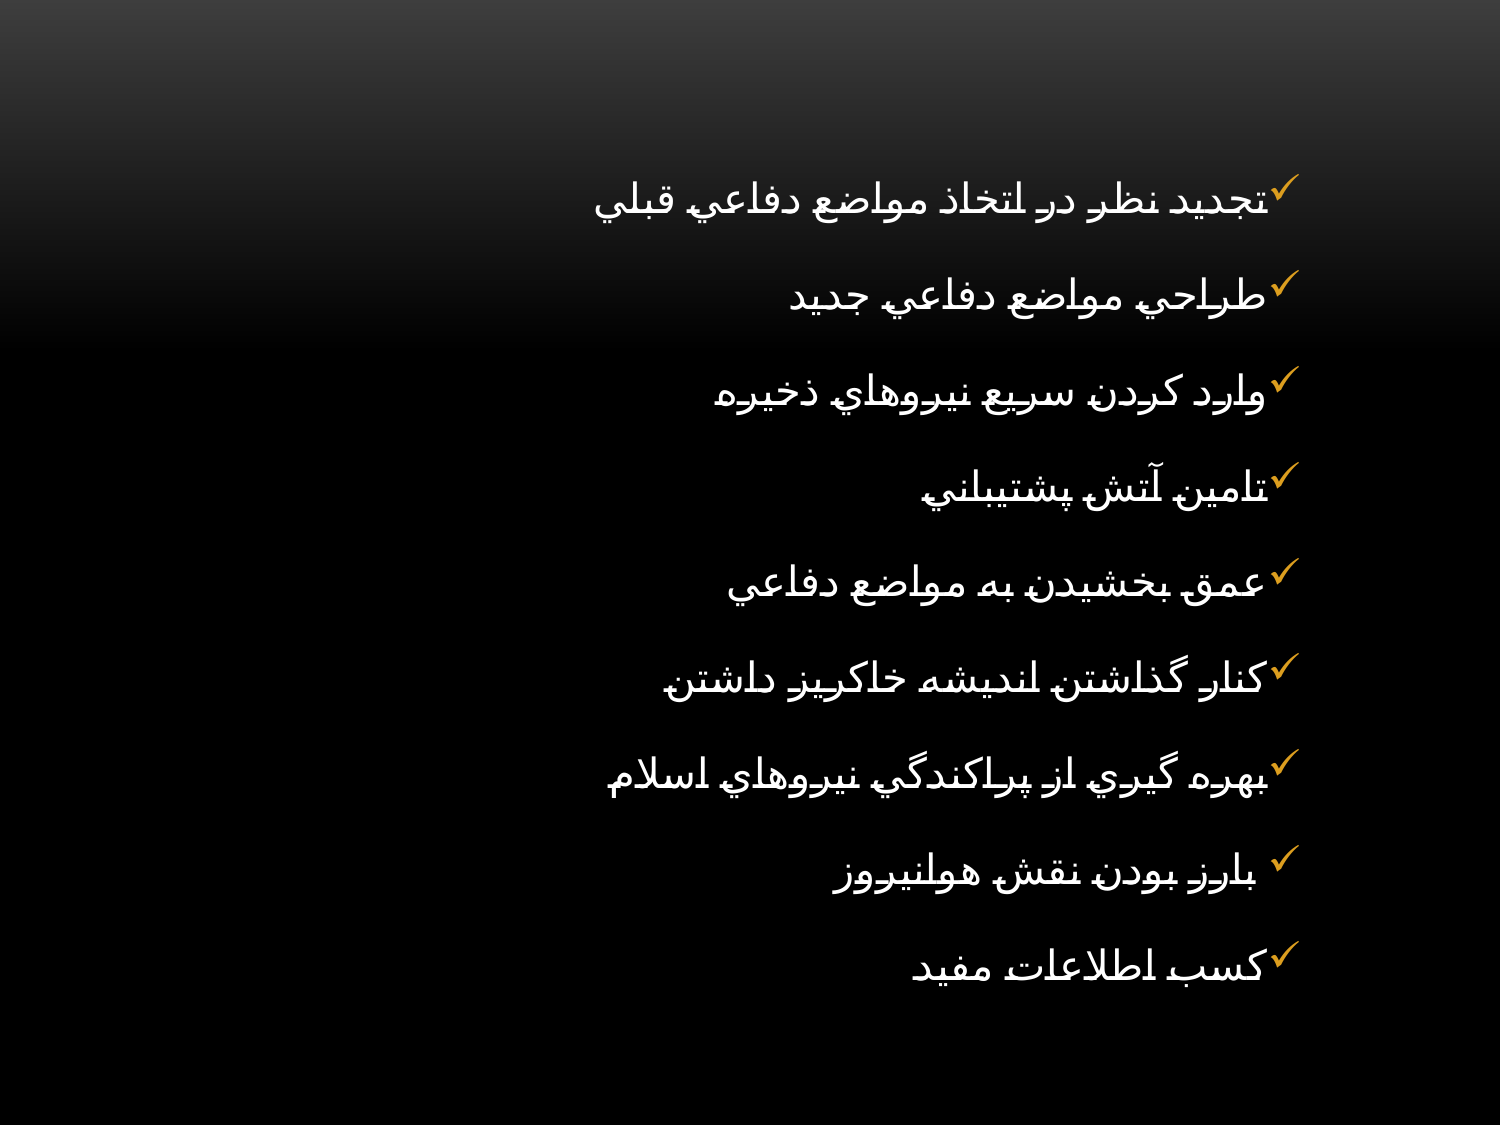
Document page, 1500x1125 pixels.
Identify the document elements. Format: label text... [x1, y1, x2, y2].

list تجديد نظر در اتخاذ مواضع دفاعي قبلي طراحي مواضع دفاعي جديد وارد كردن سريع نيروهاي ذخيره تامين آتش پشتيباني عمق بخشيدن به مواضع دفاعي كنار گذاشتن انديشه خاكريز داشتن بهره گيري از پراكندگي نيروهاي اسلام بارز بودن نقش هوانيروز كسب اطلاعات مفيد [234, 149, 1317, 997]
